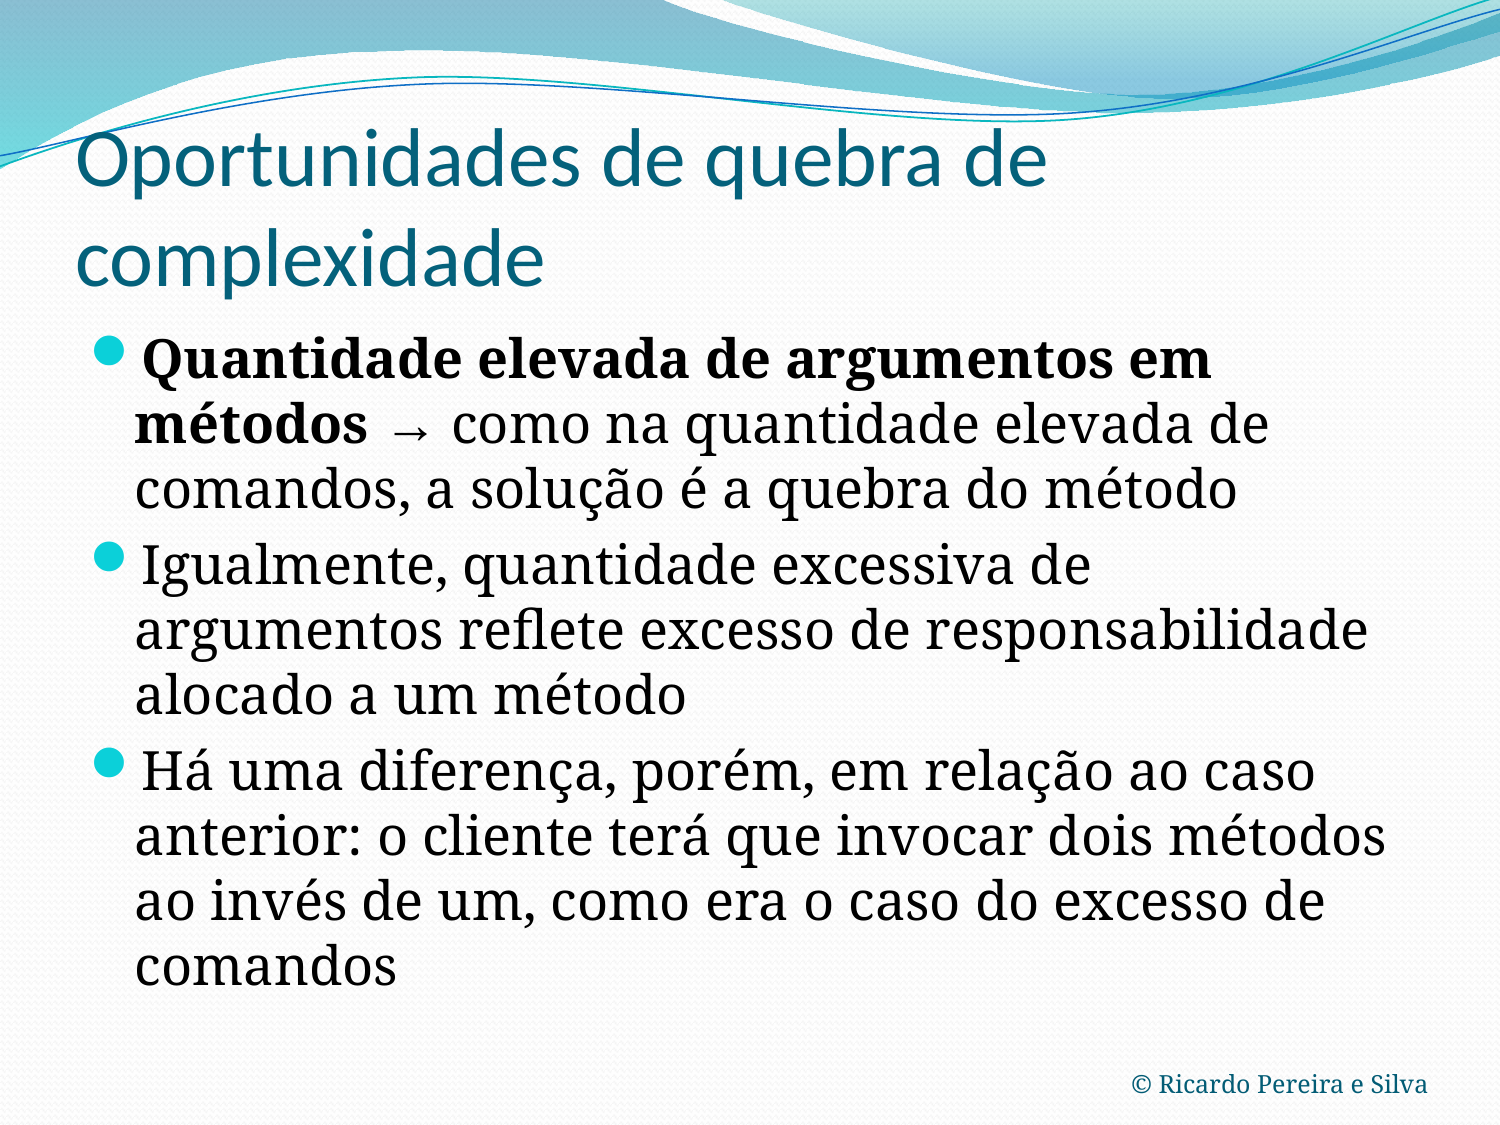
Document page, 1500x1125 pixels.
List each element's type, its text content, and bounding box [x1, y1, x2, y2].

title Oportunidades de quebra de complexidade [75, 115, 1425, 303]
list Quantidade elevada de argumentos em métodos → como na quantidade elevada de comandos, a solução é a quebra do método Igualmente, quantidade excessiva de argumentos reflete excesso de responsabilidade alocado a um método Há uma diferença, porém, em relação ao caso anterior: o cliente terá que invocar dois métodos ao invés de um, como era o caso do excesso de comandos [75, 317, 1425, 1038]
footer © Ricardo Pereira e Silva [1101, 1042, 1429, 1103]
